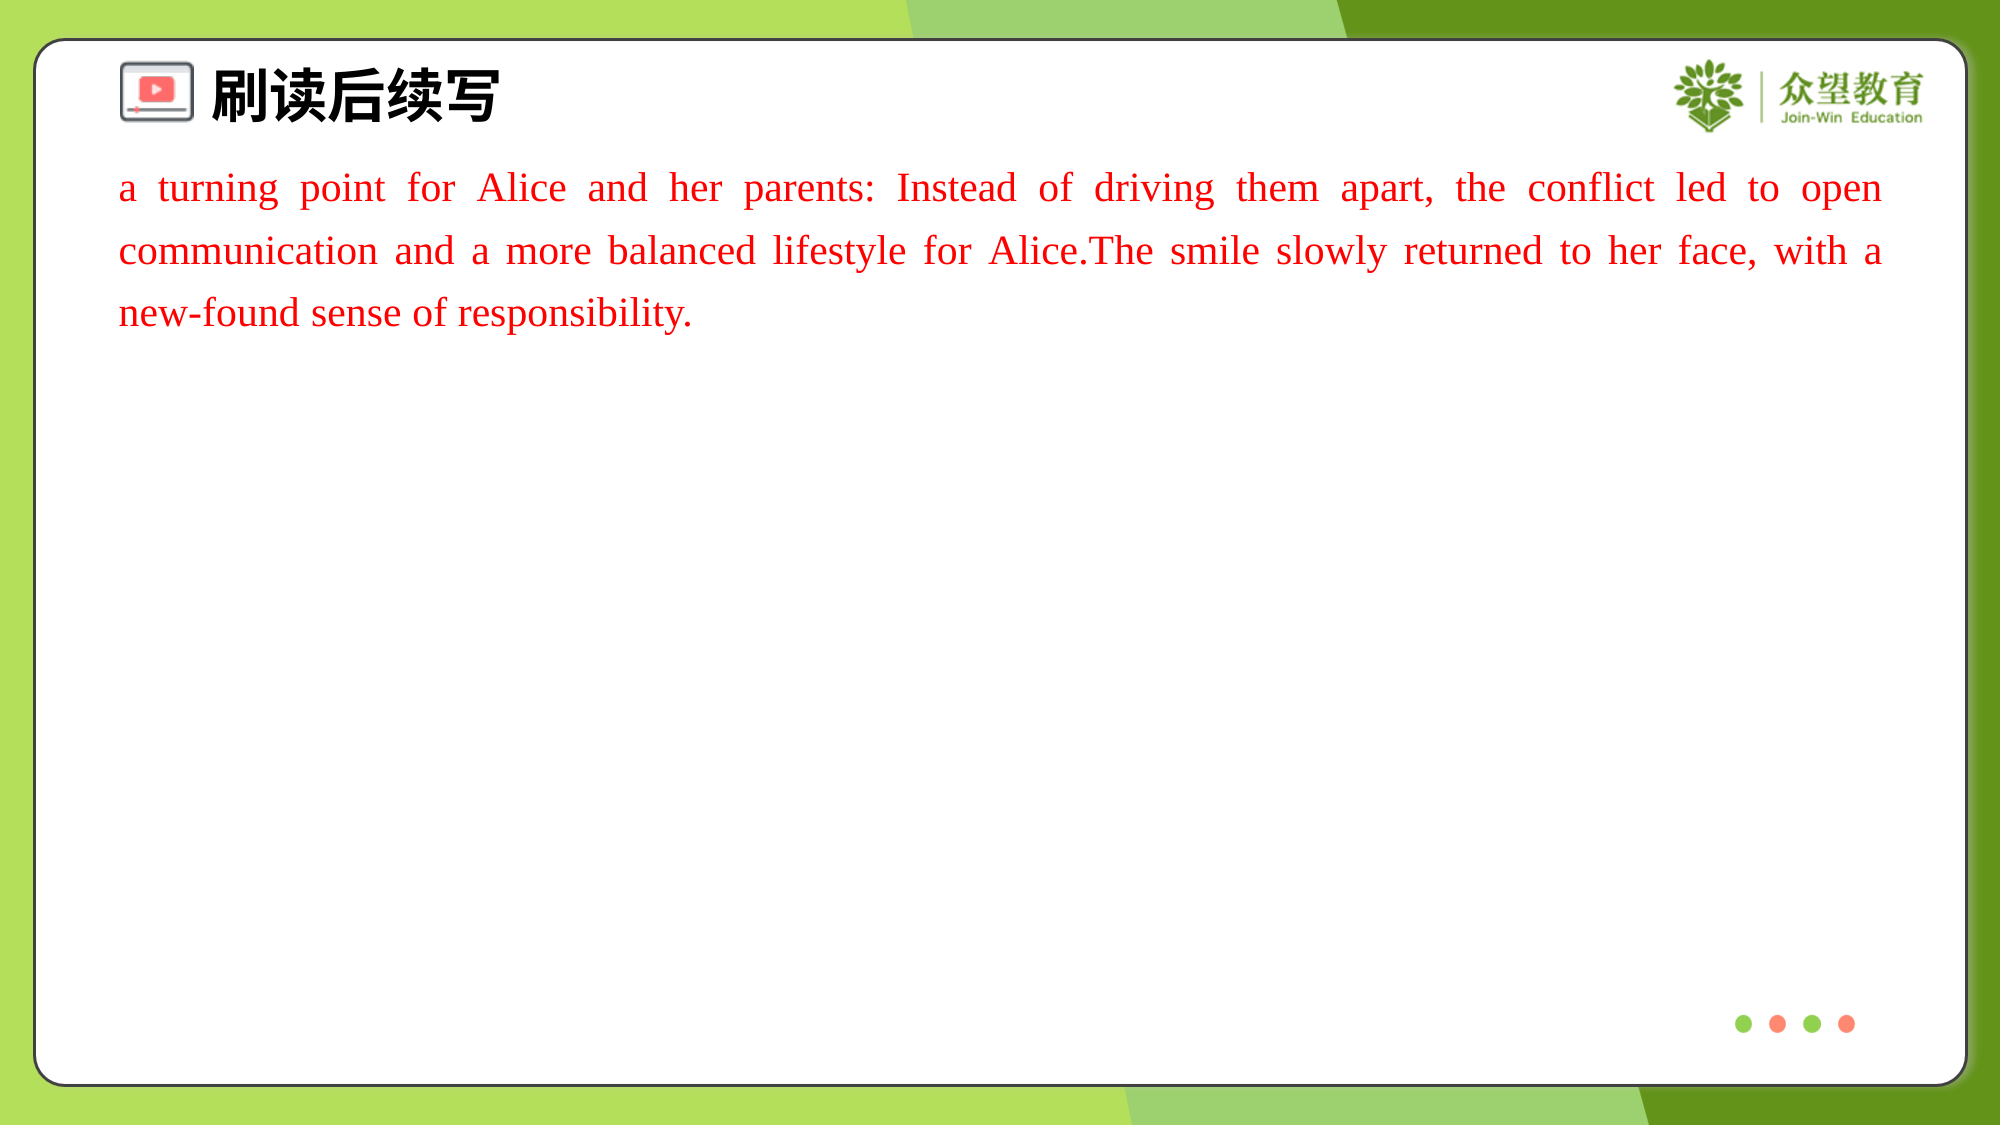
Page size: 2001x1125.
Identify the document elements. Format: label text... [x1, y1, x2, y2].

picture [0, 0, 2000, 1125]
text_box a turning point for Alice and her parents: Instead of driving them apart, the conflict led to open communication and a more balanced lifestyle for Alice.The smile slowly returned to her face, with a new-found sense of responsibility. [118, 147, 1883, 330]
